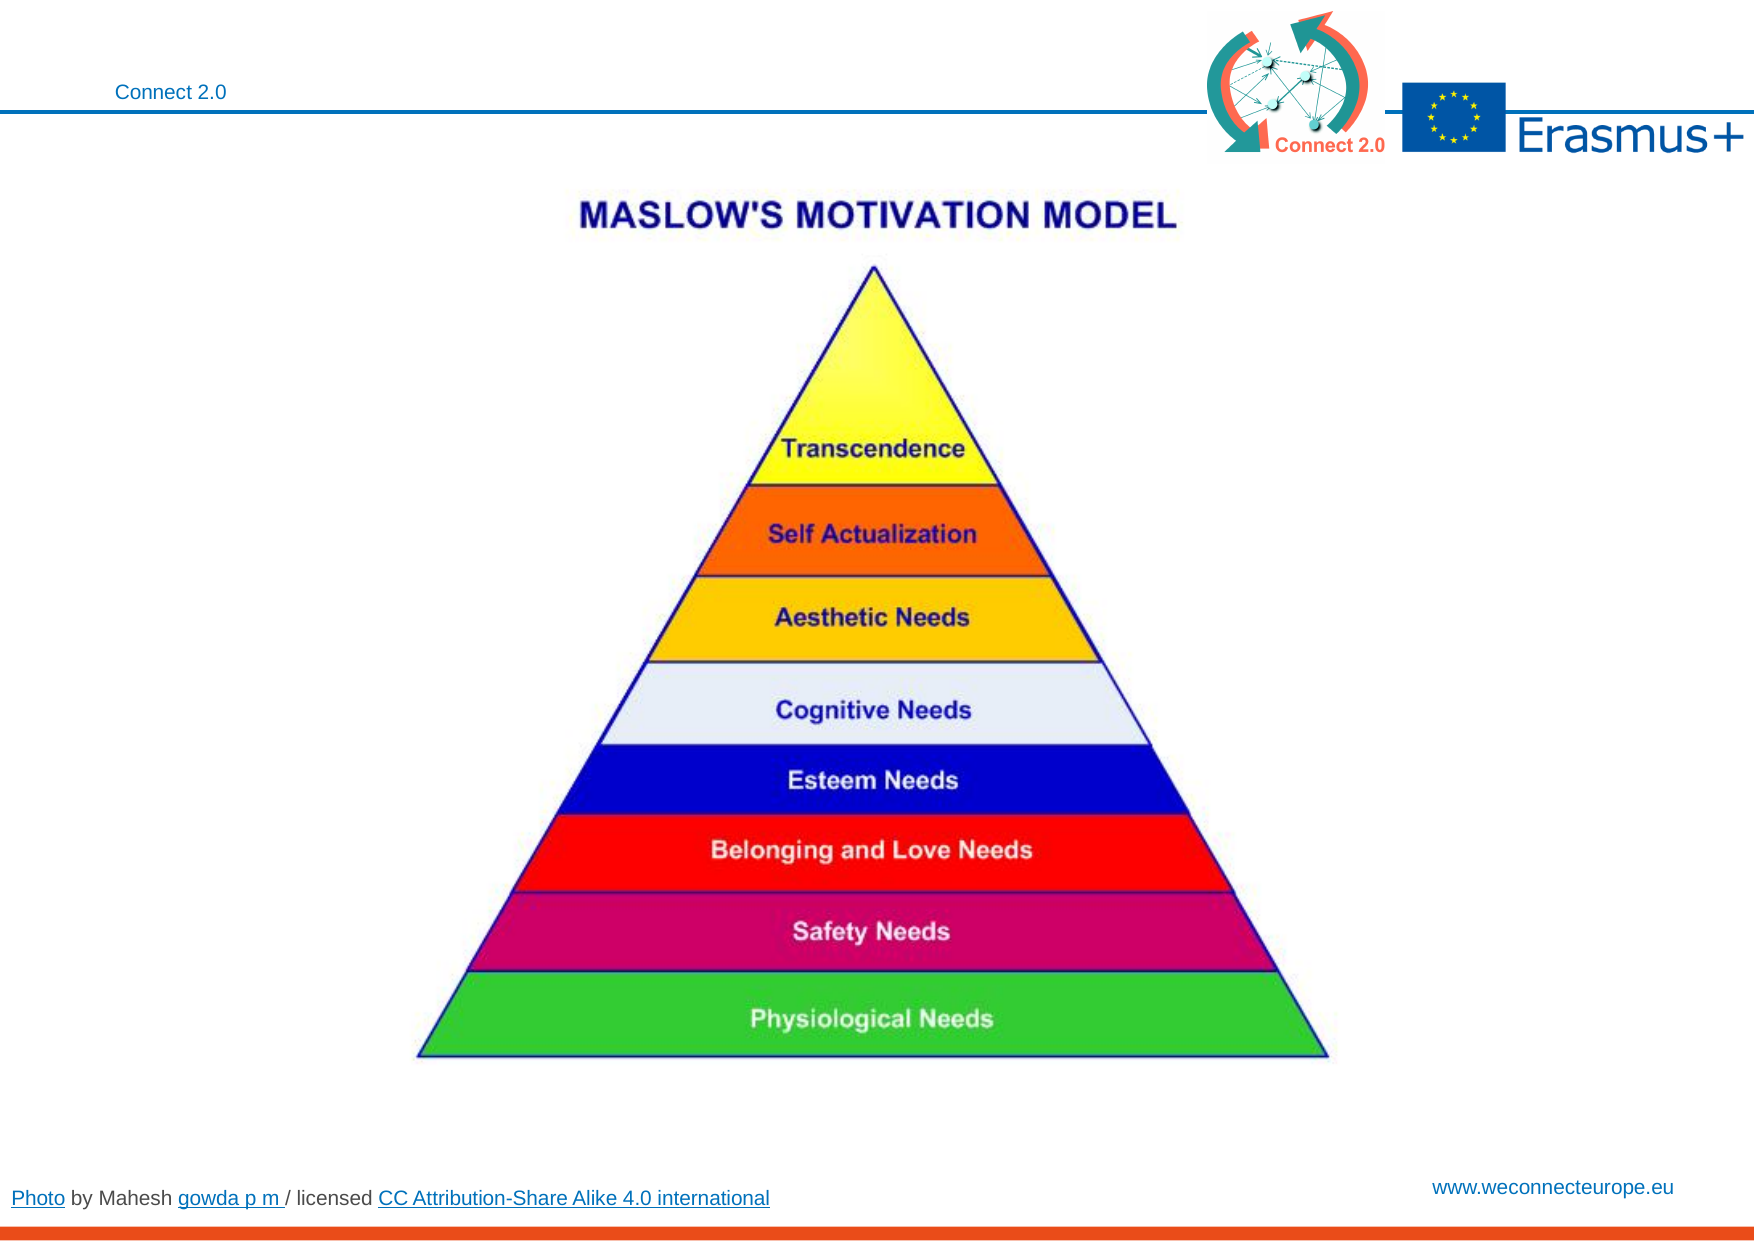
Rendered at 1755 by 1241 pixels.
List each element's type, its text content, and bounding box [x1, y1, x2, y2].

text_box Photo by Mahesh gowda p m / licensed CC Attribution-Share Alike 4.0 international [0, 1170, 1107, 1218]
footer Connect 2.0 [114, 70, 1084, 104]
picture [386, 11, 1755, 1077]
